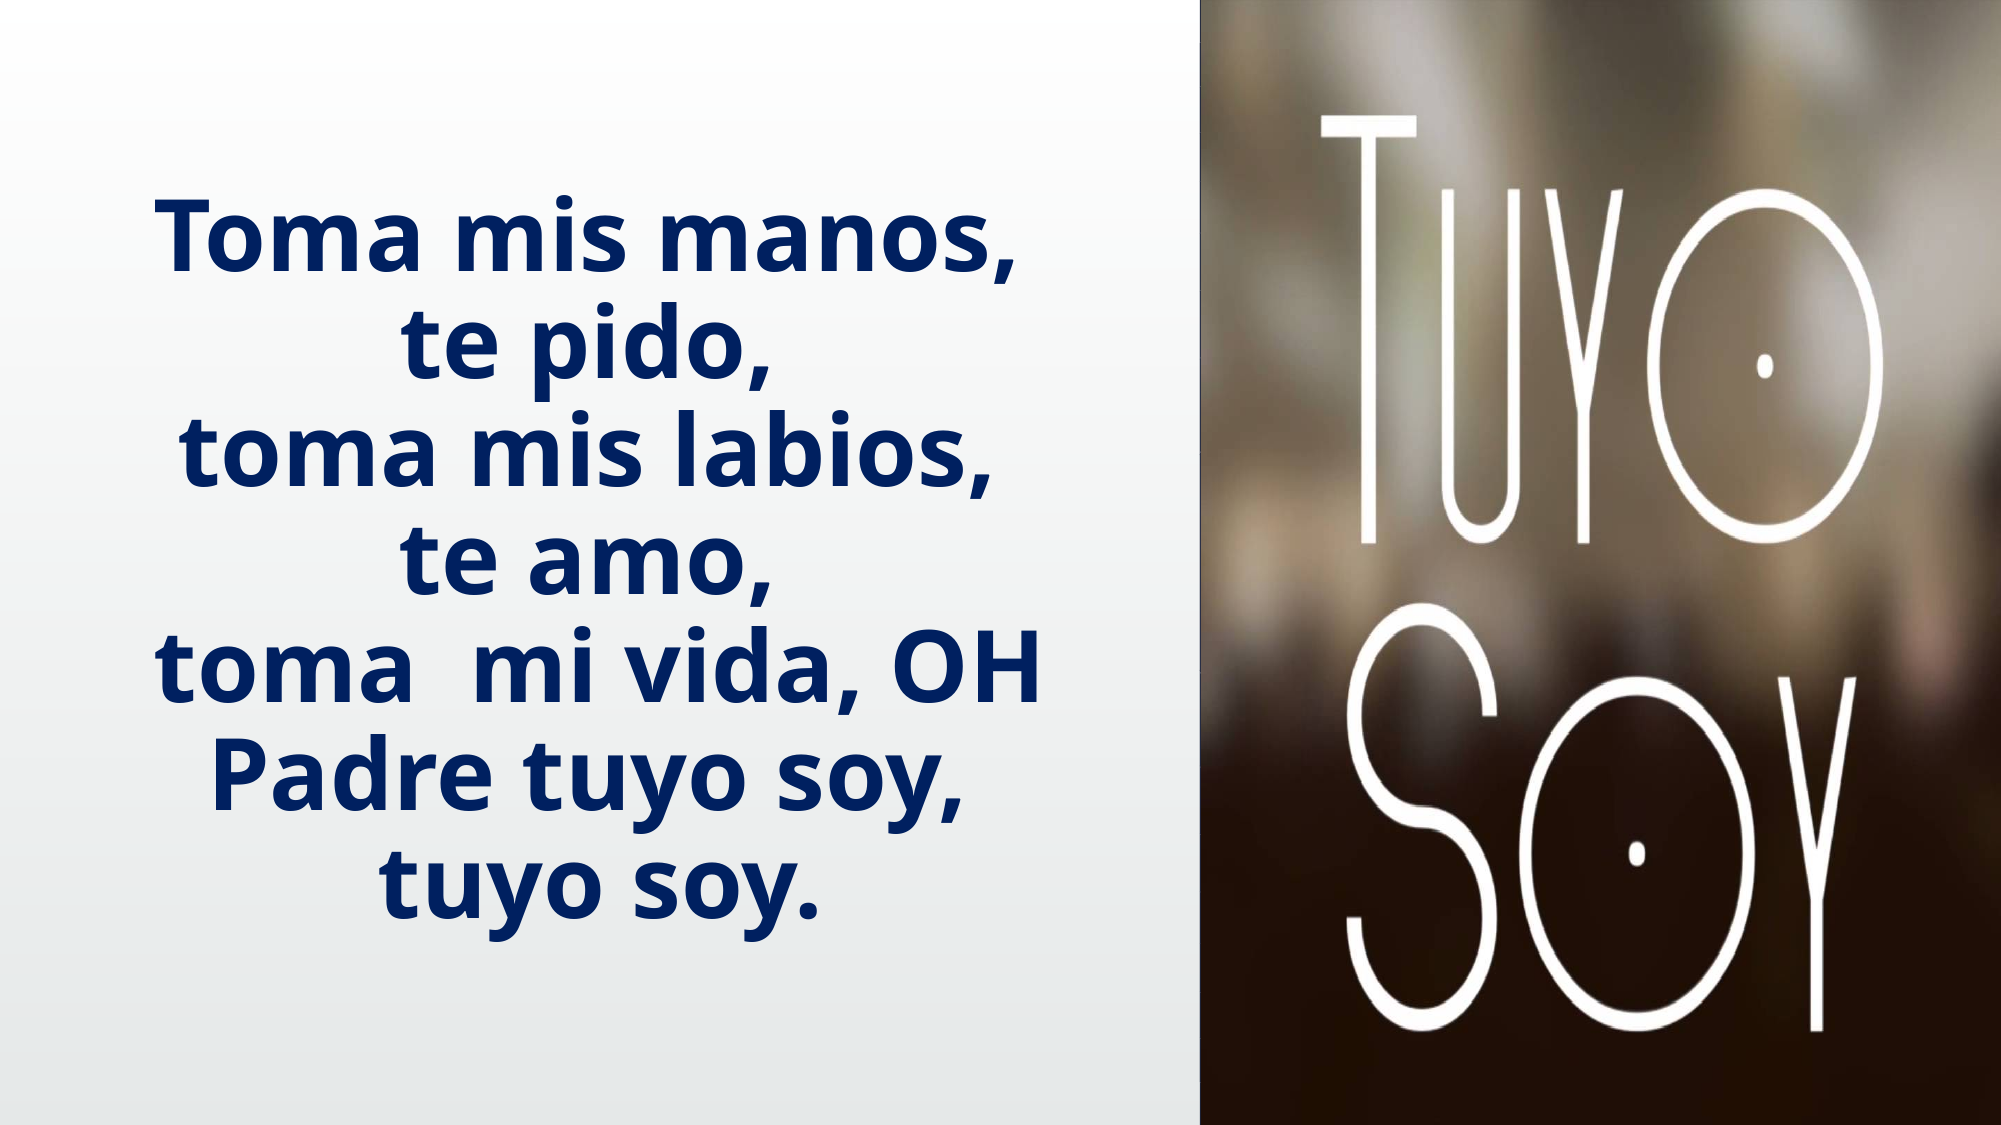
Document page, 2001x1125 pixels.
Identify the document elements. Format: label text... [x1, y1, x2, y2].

title Toma mis manos, te pido, toma mis labios, te amo, toma mi vida, OH Padre tuyo soy, tuyo soy. [0, 0, 1200, 1125]
picture [1200, 0, 2001, 1125]
